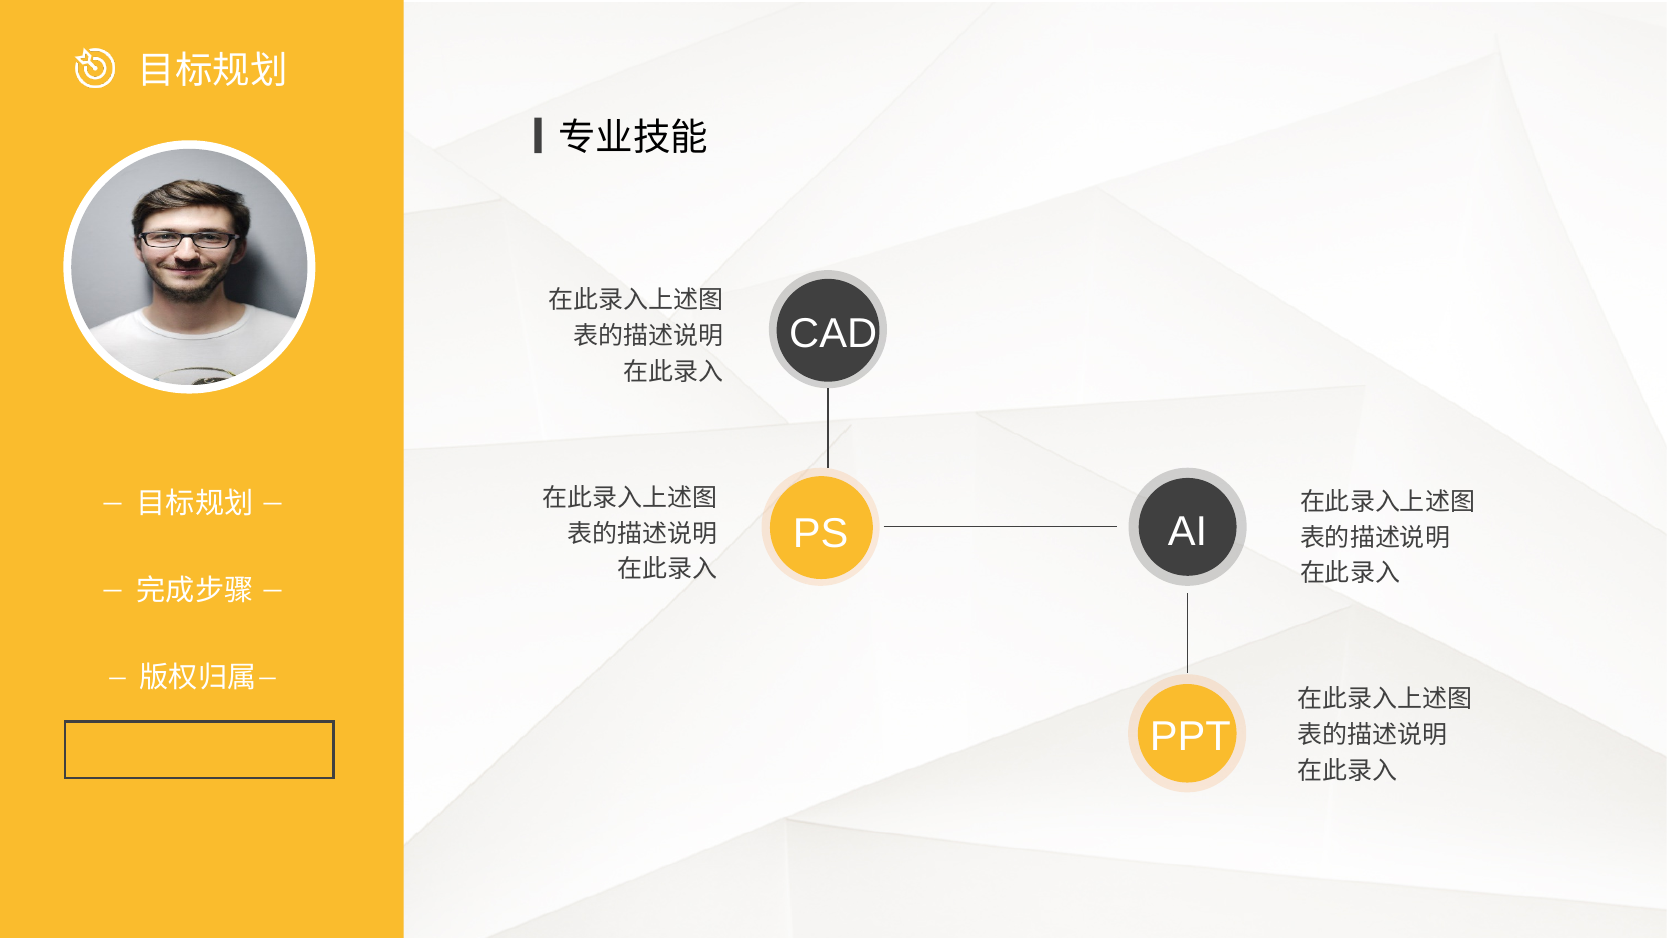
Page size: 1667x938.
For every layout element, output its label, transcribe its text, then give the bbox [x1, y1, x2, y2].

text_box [768, 270, 894, 389]
text_box 在此录入上述图表的描述说明 在此录入 [1285, 471, 1506, 640]
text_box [534, 105, 725, 166]
picture [74, 47, 115, 88]
text_box 在此录入上述图表的描述说明 在此录入 [1282, 669, 1503, 838]
picture [404, 2, 1667, 938]
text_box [1128, 674, 1247, 793]
text_box 在此录入上述图表的描述说明 在此录入 [512, 467, 733, 636]
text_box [761, 467, 880, 586]
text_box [1128, 467, 1247, 586]
text_box 在此录入上述图表的描述说明 在此录入 [519, 270, 739, 439]
picture [71, 148, 308, 385]
text_box [64, 720, 335, 779]
